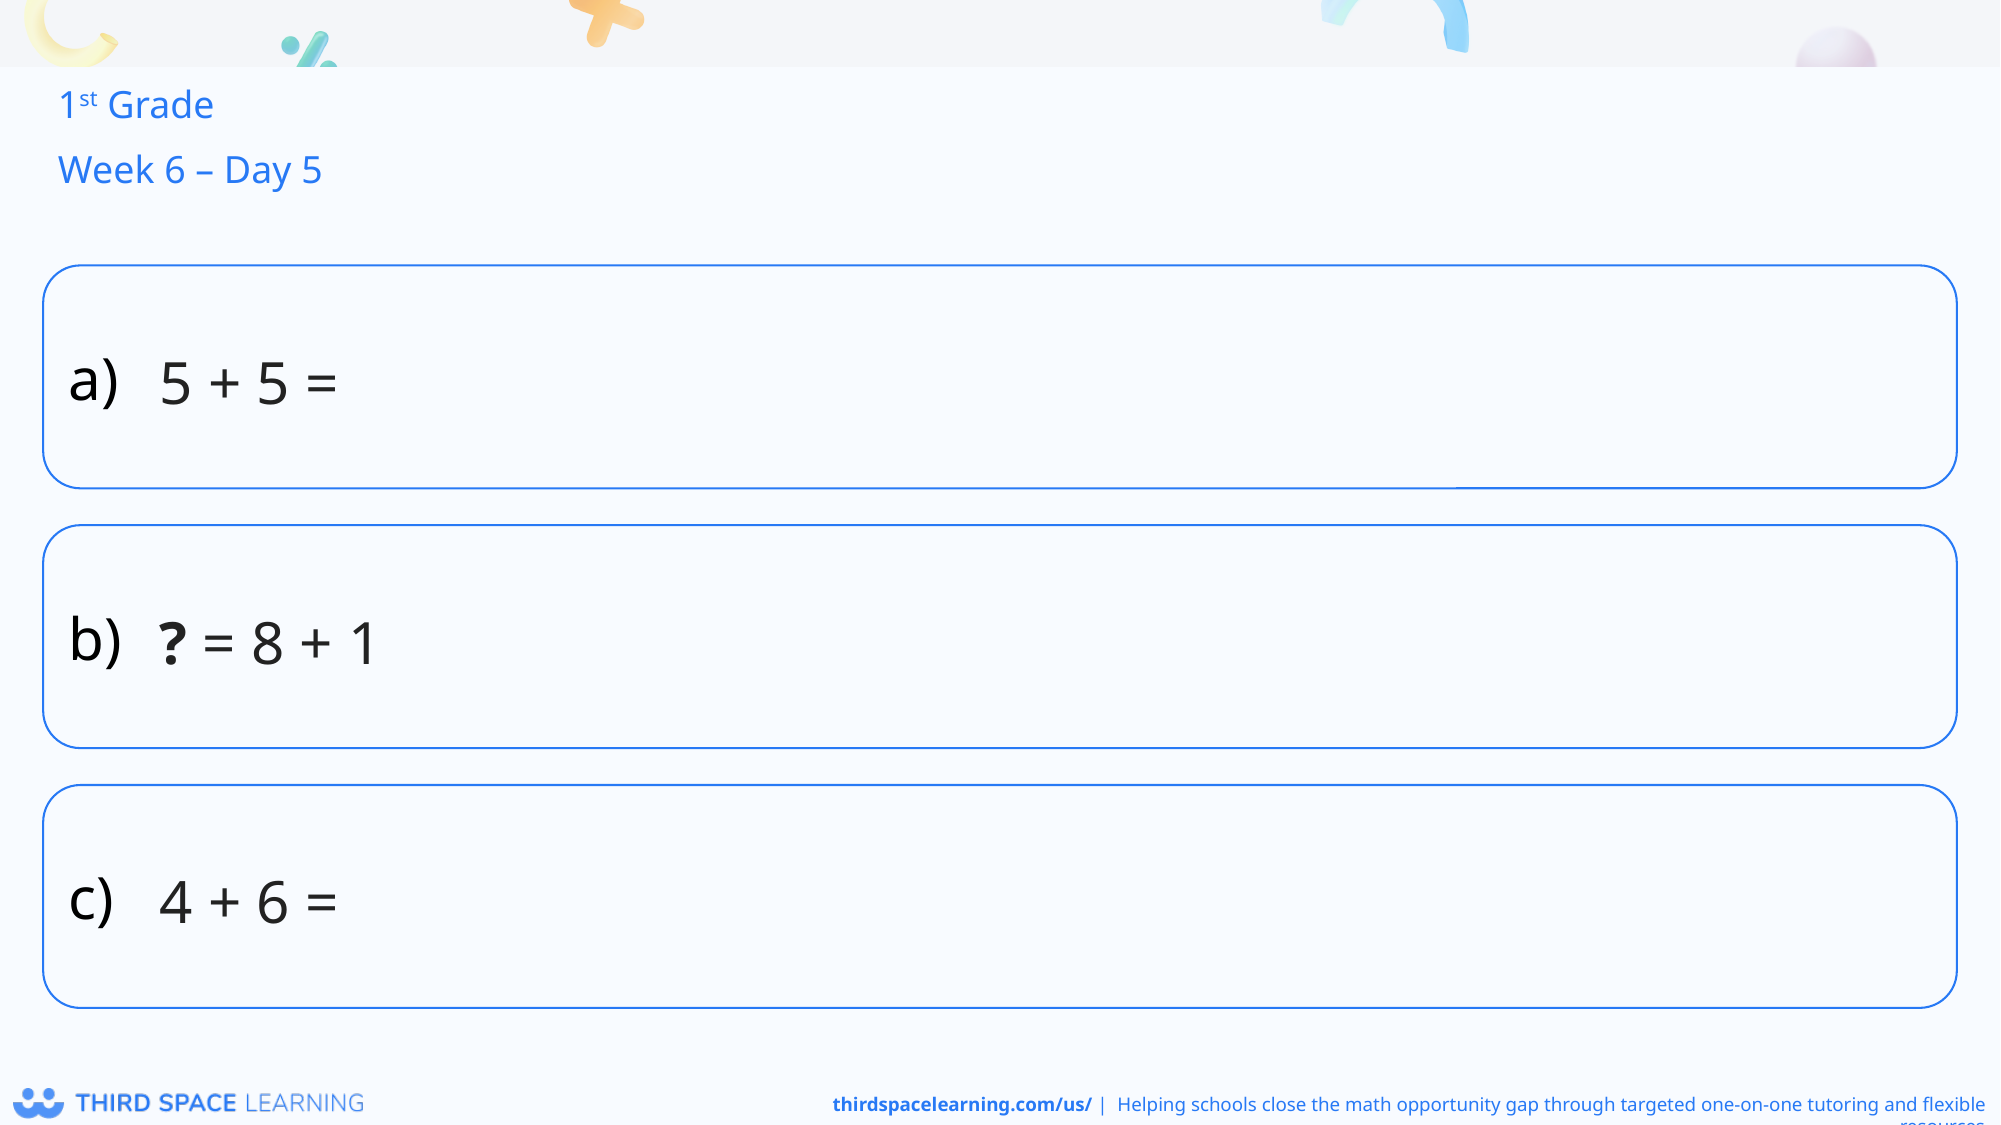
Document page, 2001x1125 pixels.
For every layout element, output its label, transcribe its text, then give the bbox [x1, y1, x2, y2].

text_box 1st Grade Week 6 – Day 5 [43, 73, 509, 212]
list ? = 8 + 1 [144, 548, 1922, 734]
picture [13, 1088, 365, 1119]
list 5 + 5 = [144, 288, 1922, 474]
list 4 + 6 = [144, 807, 1922, 994]
picture [0, 0, 2000, 67]
